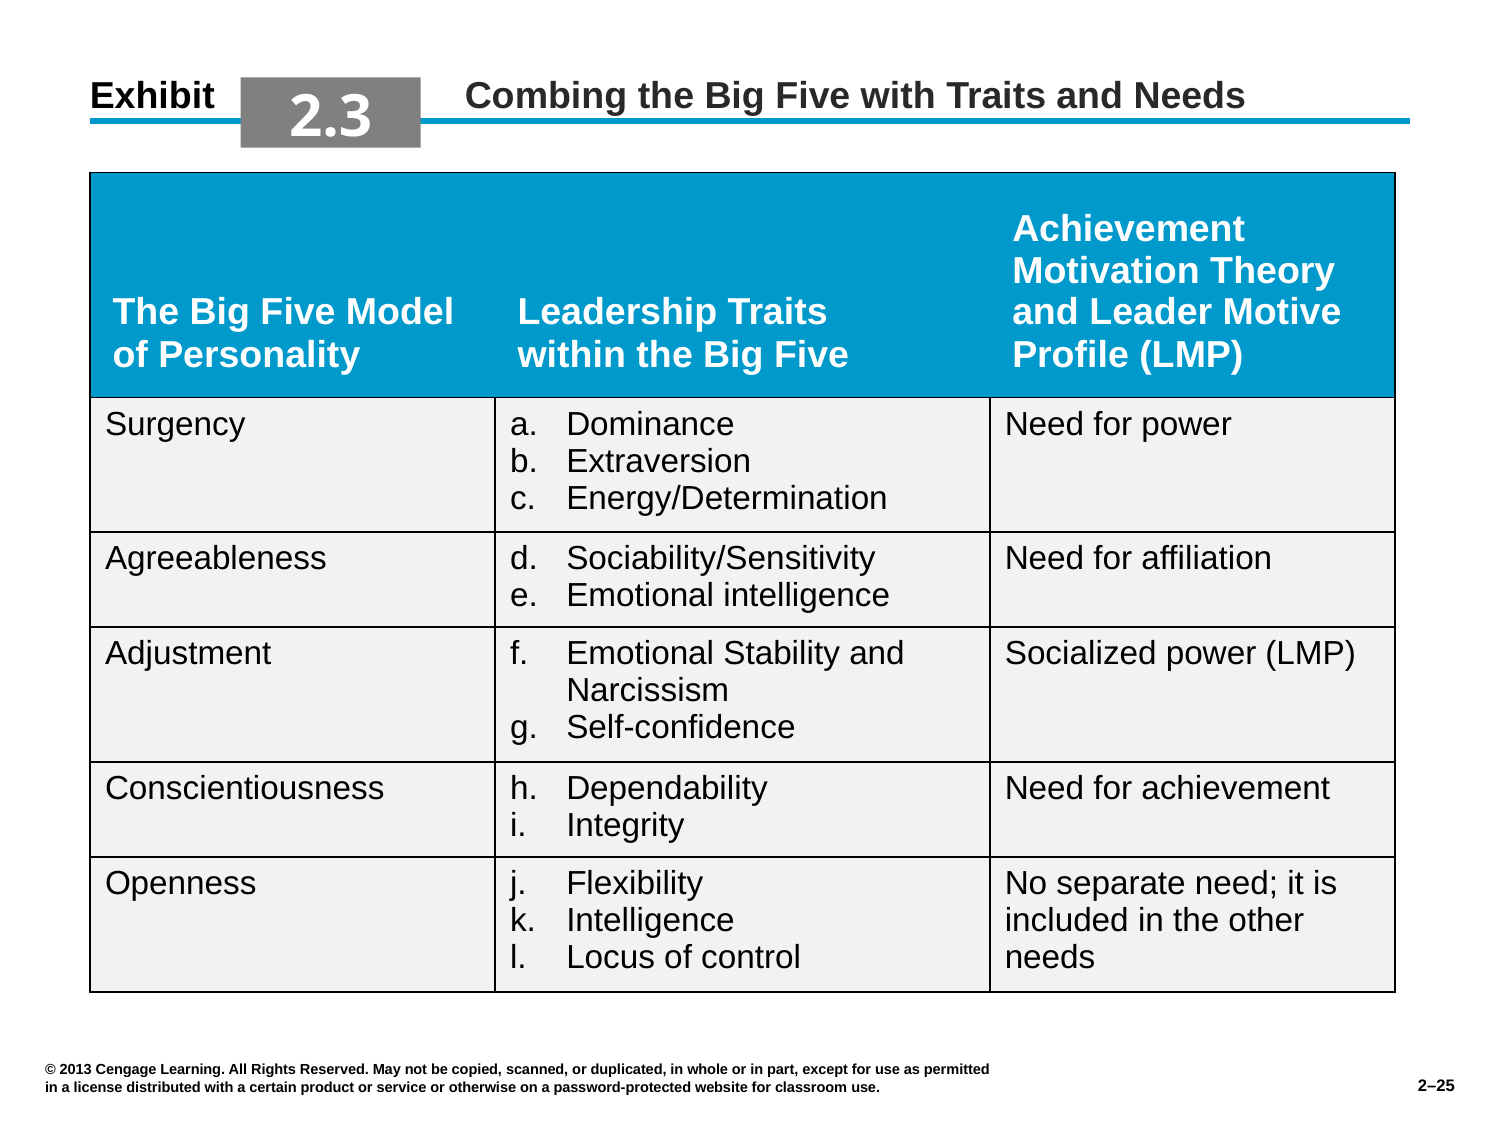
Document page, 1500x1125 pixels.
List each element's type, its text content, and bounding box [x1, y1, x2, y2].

text_box 2.3 [240, 129, 421, 148]
table_cell Dependability Integrity [496, 763, 989, 856]
table_cell Need for power [991, 398, 1394, 531]
text_box Exhibit [74, 63, 240, 124]
table_cell Dominance Extraversion Energy/Determination [496, 398, 989, 531]
text_box 2.3 [240, 77, 421, 120]
table_header The Big Five Model of Personality [91, 173, 495, 397]
table_header Leadership Traits within the Big Five [495, 173, 990, 397]
table_cell Need for affiliation [991, 533, 1394, 626]
table_cell Need for achievement [991, 763, 1394, 856]
table_cell Surgency [91, 398, 494, 531]
table_cell Emotional Stability and Narcissism Self-confidence [496, 628, 989, 761]
slide_number 2–25 [1092, 1042, 1455, 1103]
table_cell Flexibility Intelligence Locus of control [496, 858, 989, 991]
table_cell Openness [91, 858, 494, 991]
table_cell Socialized power (LMP) [991, 628, 1394, 761]
footer © 2013 Cengage Learning. All Rights Reserved. May not be copied, scanned, or duplicated, in whole or in part, except for use as permitted in a license distributed with a certain product or service or otherwise on a password-protected website for classroom use. [45, 1042, 1005, 1103]
table_cell Sociability/Sensitivity Emotional intelligence [496, 533, 989, 626]
table_cell No separate need; it is included in the other needs [991, 858, 1394, 991]
text_box Combing the Big Five with Traits and Needs [449, 63, 1395, 120]
table_header Achievement Motivation Theory and Leader Motive Profile (LMP) [990, 173, 1394, 397]
table_cell Conscientiousness [91, 763, 494, 856]
table_cell Adjustment [91, 628, 494, 761]
table_cell Agreeableness [91, 533, 494, 626]
